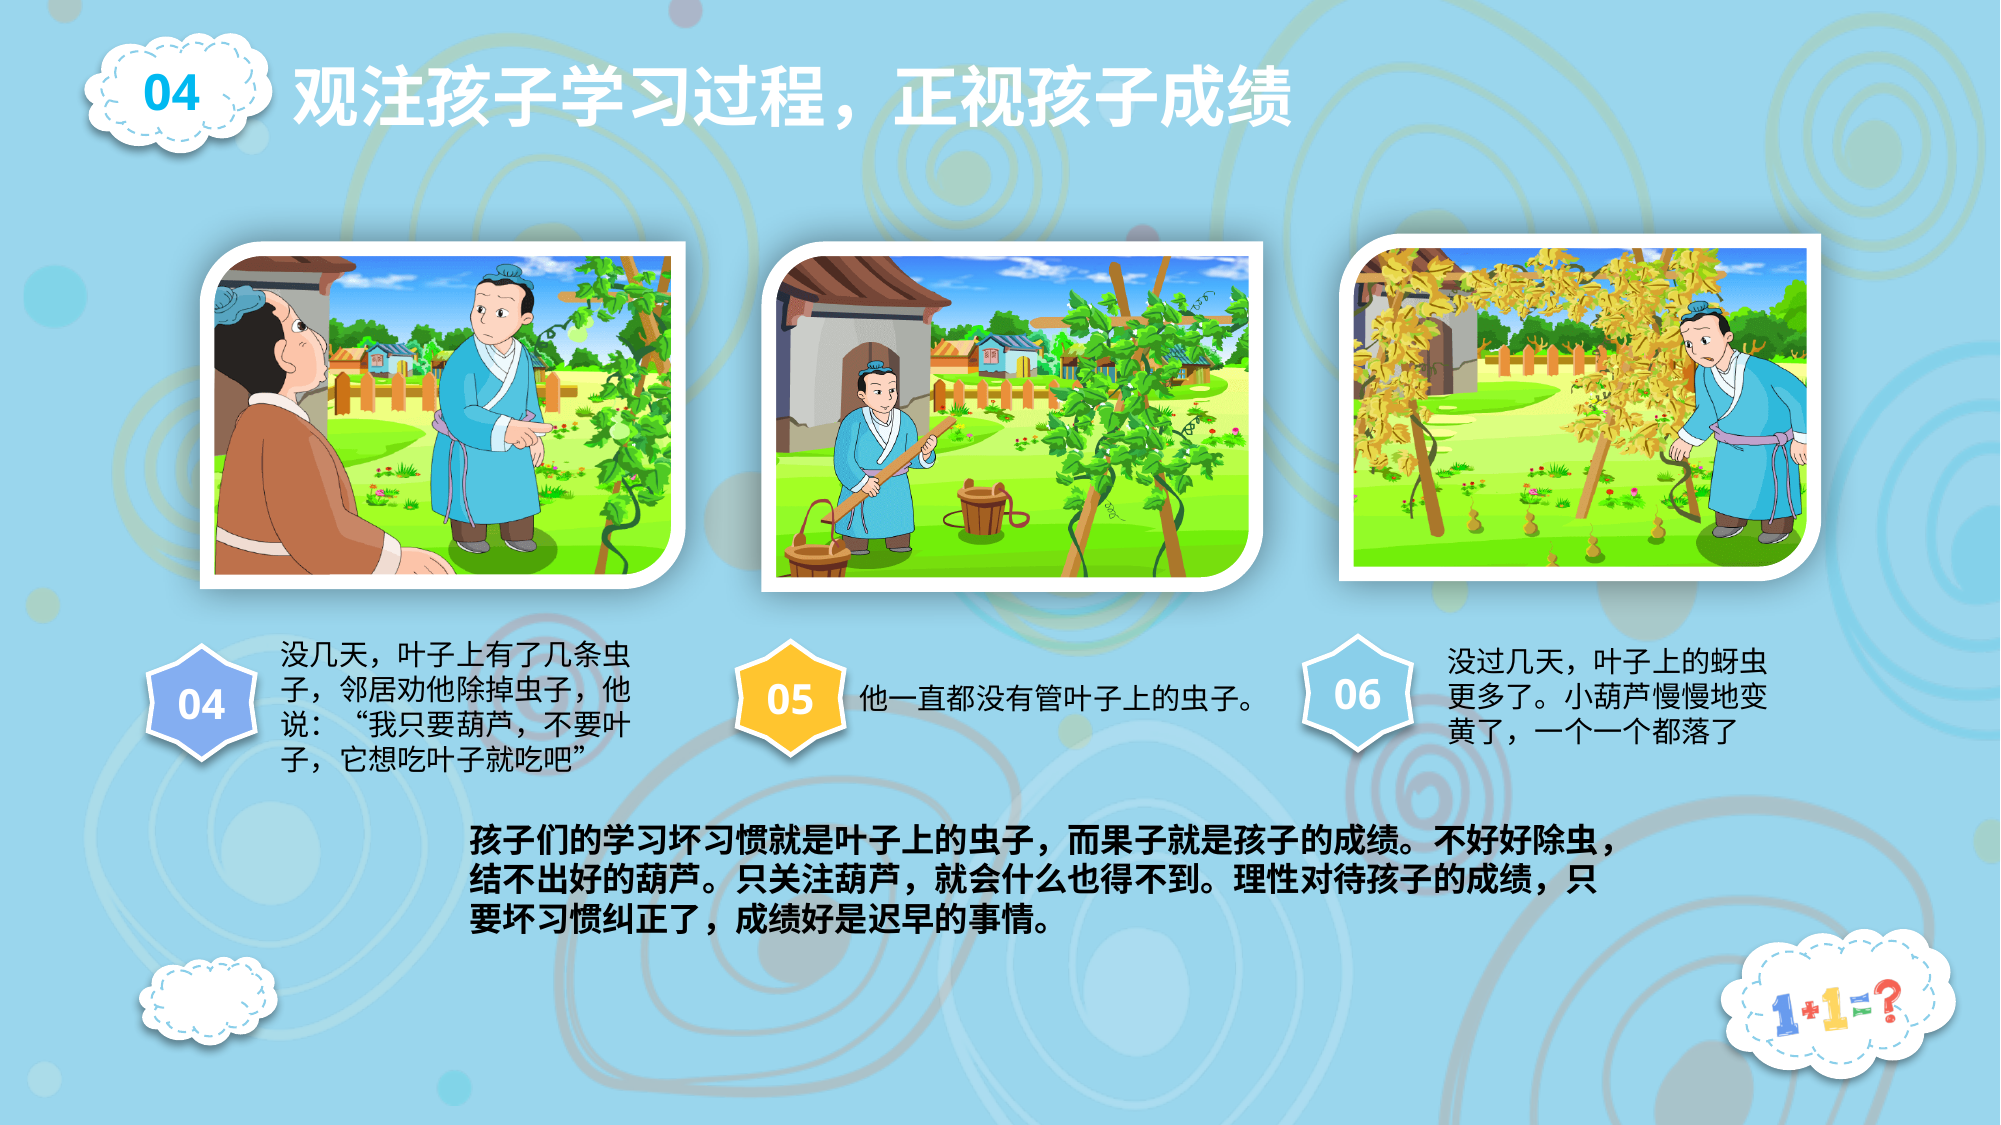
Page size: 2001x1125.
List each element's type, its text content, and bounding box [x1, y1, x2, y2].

text_box 04 [147, 644, 257, 761]
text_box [1721, 928, 1956, 1079]
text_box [139, 956, 278, 1046]
text_box 观注孩子学习过程，正视孩子成绩 [277, 47, 1412, 143]
text_box 05 [736, 639, 846, 757]
picture [207, 248, 679, 582]
text_box 他一直都没有管叶子上的虫子。 [848, 672, 1293, 723]
text_box 没过几天，叶子上的蚜虫更多了。小葫芦慢慢地变黄了，一个一个都落了 [1432, 636, 1806, 756]
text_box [84, 32, 273, 153]
text_box 孩子们的学习坏习惯就是叶子上的虫子，而果子就是孩子的成绩。不好好除虫，结不出好的葫芦。只关注葫芦，就会什么也得不到。理性对待孩子的成绩，只要坏习惯纠正了，成绩好是迟早的事情。 [454, 811, 1619, 946]
picture [768, 248, 1256, 585]
text_box 没几天，叶子上有了几条虫子，邻居劝他除掉虫子，他说：“我只要葫芦，不要叶子，它想吃叶子就吃吧” [265, 628, 655, 784]
text_box 06 [1303, 634, 1413, 752]
picture [1346, 240, 1814, 574]
